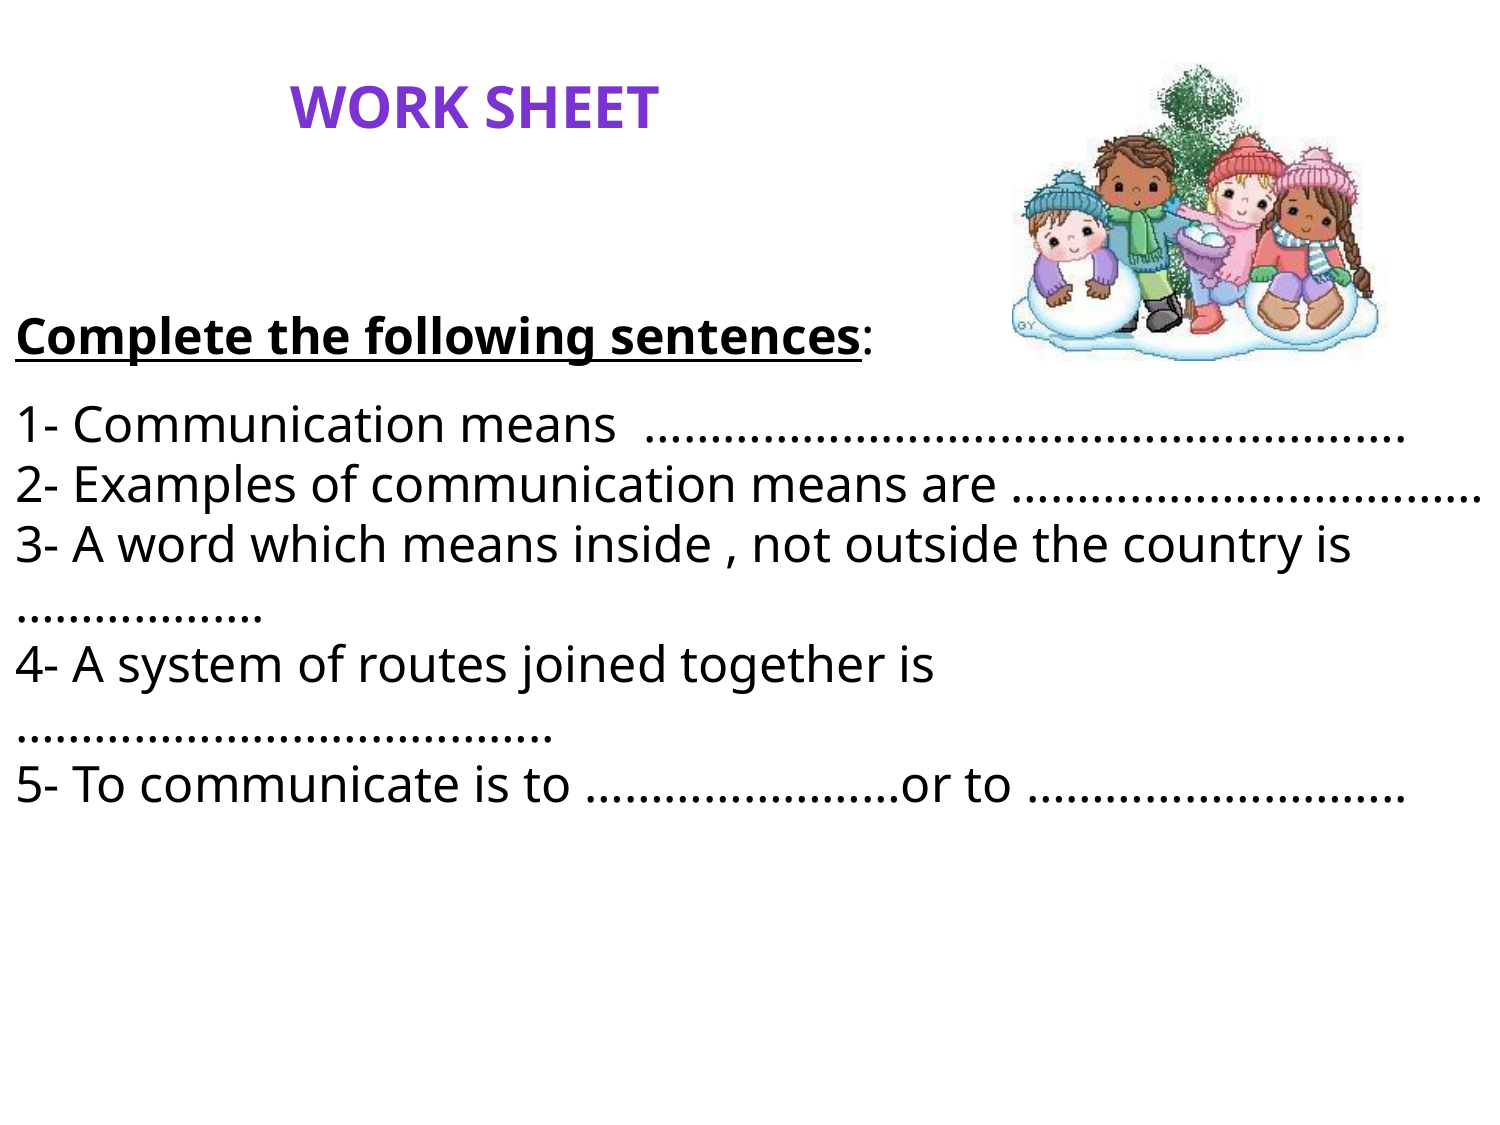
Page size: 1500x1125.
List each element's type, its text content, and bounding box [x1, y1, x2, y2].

picture [1012, 62, 1391, 362]
text_box Complete the following sentences: 1- Communication means …………………………………………………. 2- Examples of communication means are ……………………………… 3- A word which means inside , not outside the country is ………………. 4- A system of routes joined together is ………………………………….. 5- To communicate is to ……………………or to ……………………….. [0, 267, 1500, 895]
text_box Work sheet [0, 62, 950, 148]
